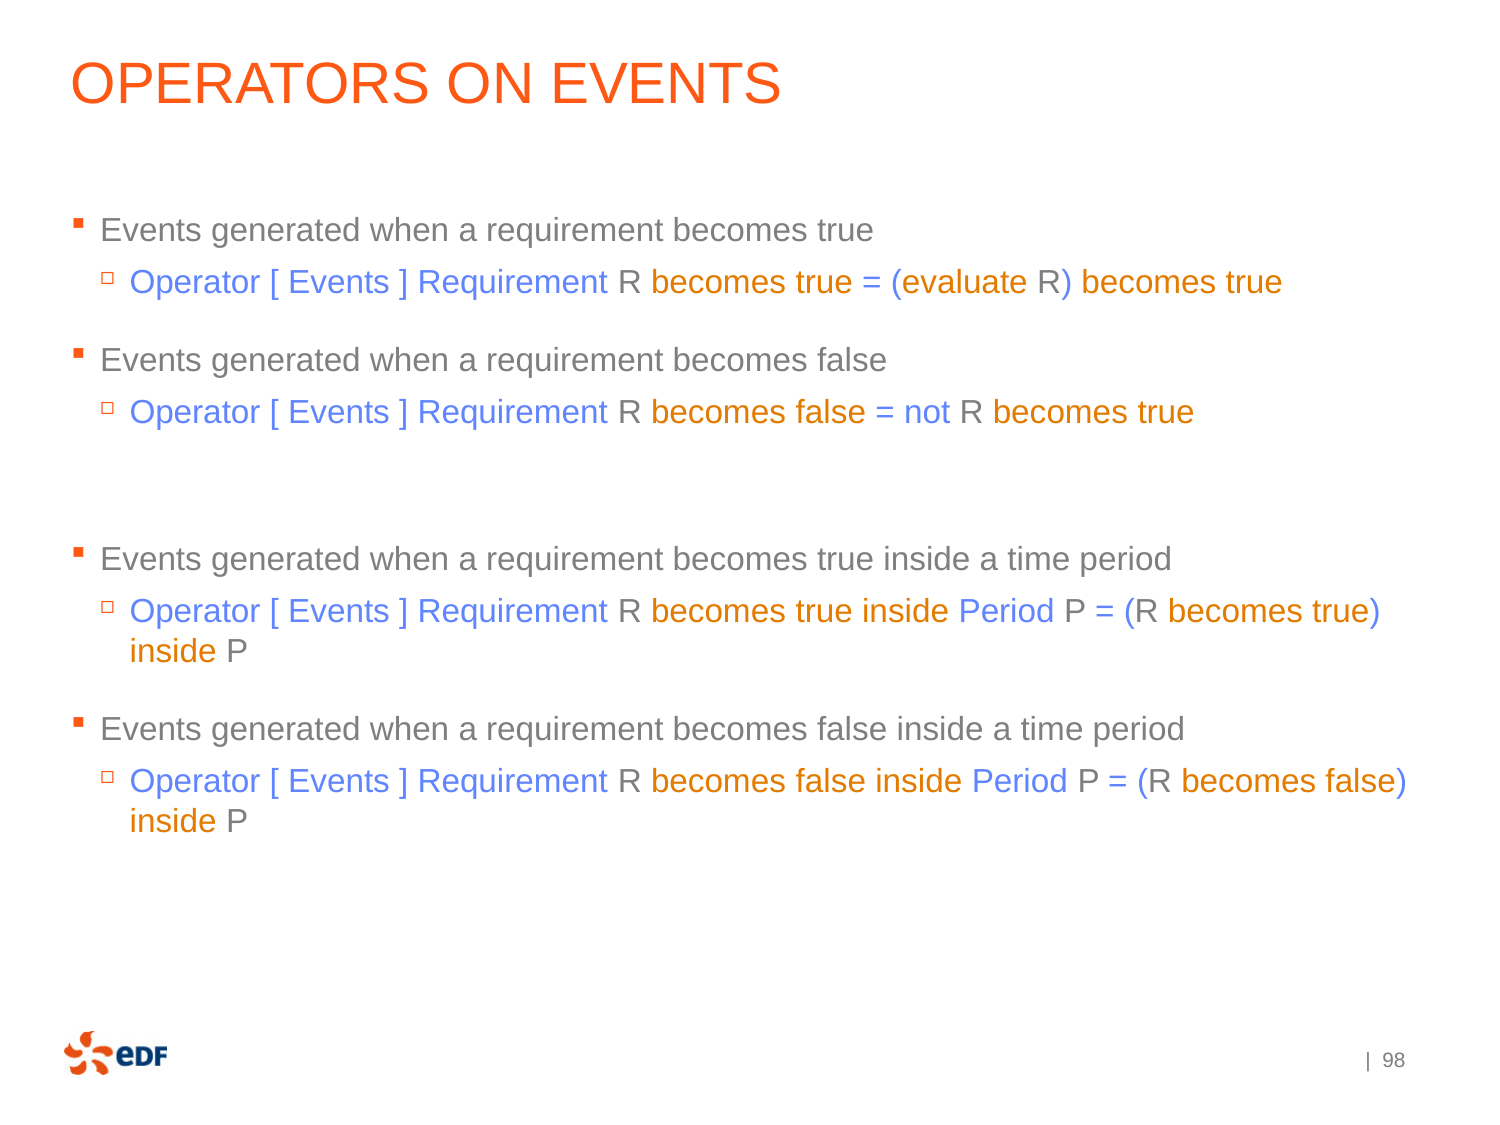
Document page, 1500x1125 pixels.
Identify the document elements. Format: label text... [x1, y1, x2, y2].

list Events generated when a requirement becomes true Operator [ Events ] Requirement R becomes true = (evaluate R) becomes true Events generated when a requirement becomes false Operator [ Events ] Requirement R becomes false = not R becomes true Events generated when a requirement becomes true inside a time period Operator [ Events ] Requirement R becomes true inside Period P = (R becomes true) inside P Events generated when a requirement becomes false inside a time period Operator [ Events ] Requirement R becomes false inside Period P = (R becomes false) inside P [64, 208, 1436, 1005]
picture [64, 1031, 167, 1075]
title operators on events [64, 45, 1436, 185]
